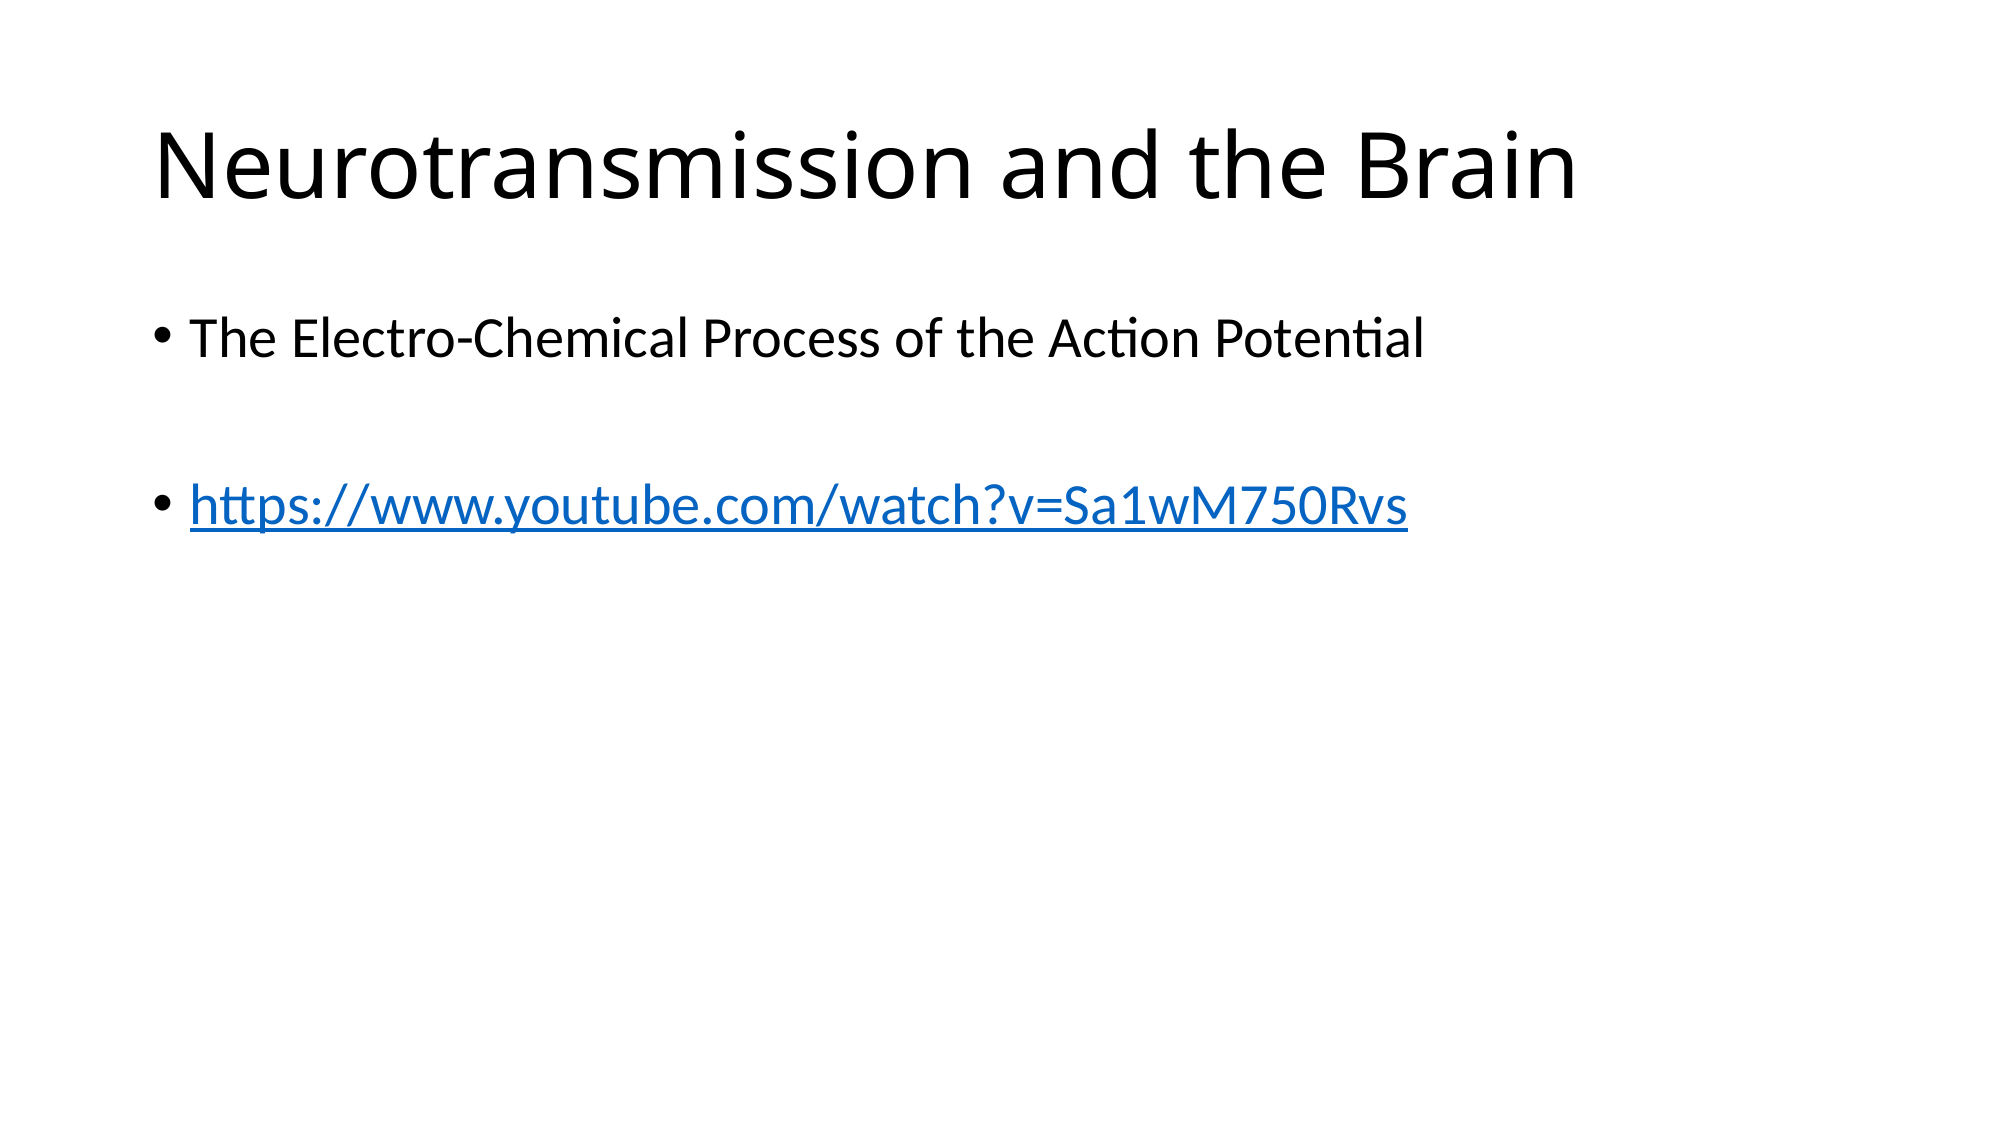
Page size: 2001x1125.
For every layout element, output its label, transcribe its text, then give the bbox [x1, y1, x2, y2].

list The Electro-Chemical Process of the Action Potential https://www.youtube.com/watch?v=Sa1wM750Rvs [137, 299, 1863, 1014]
title Neurotransmission and the Brain [137, 59, 1863, 278]
